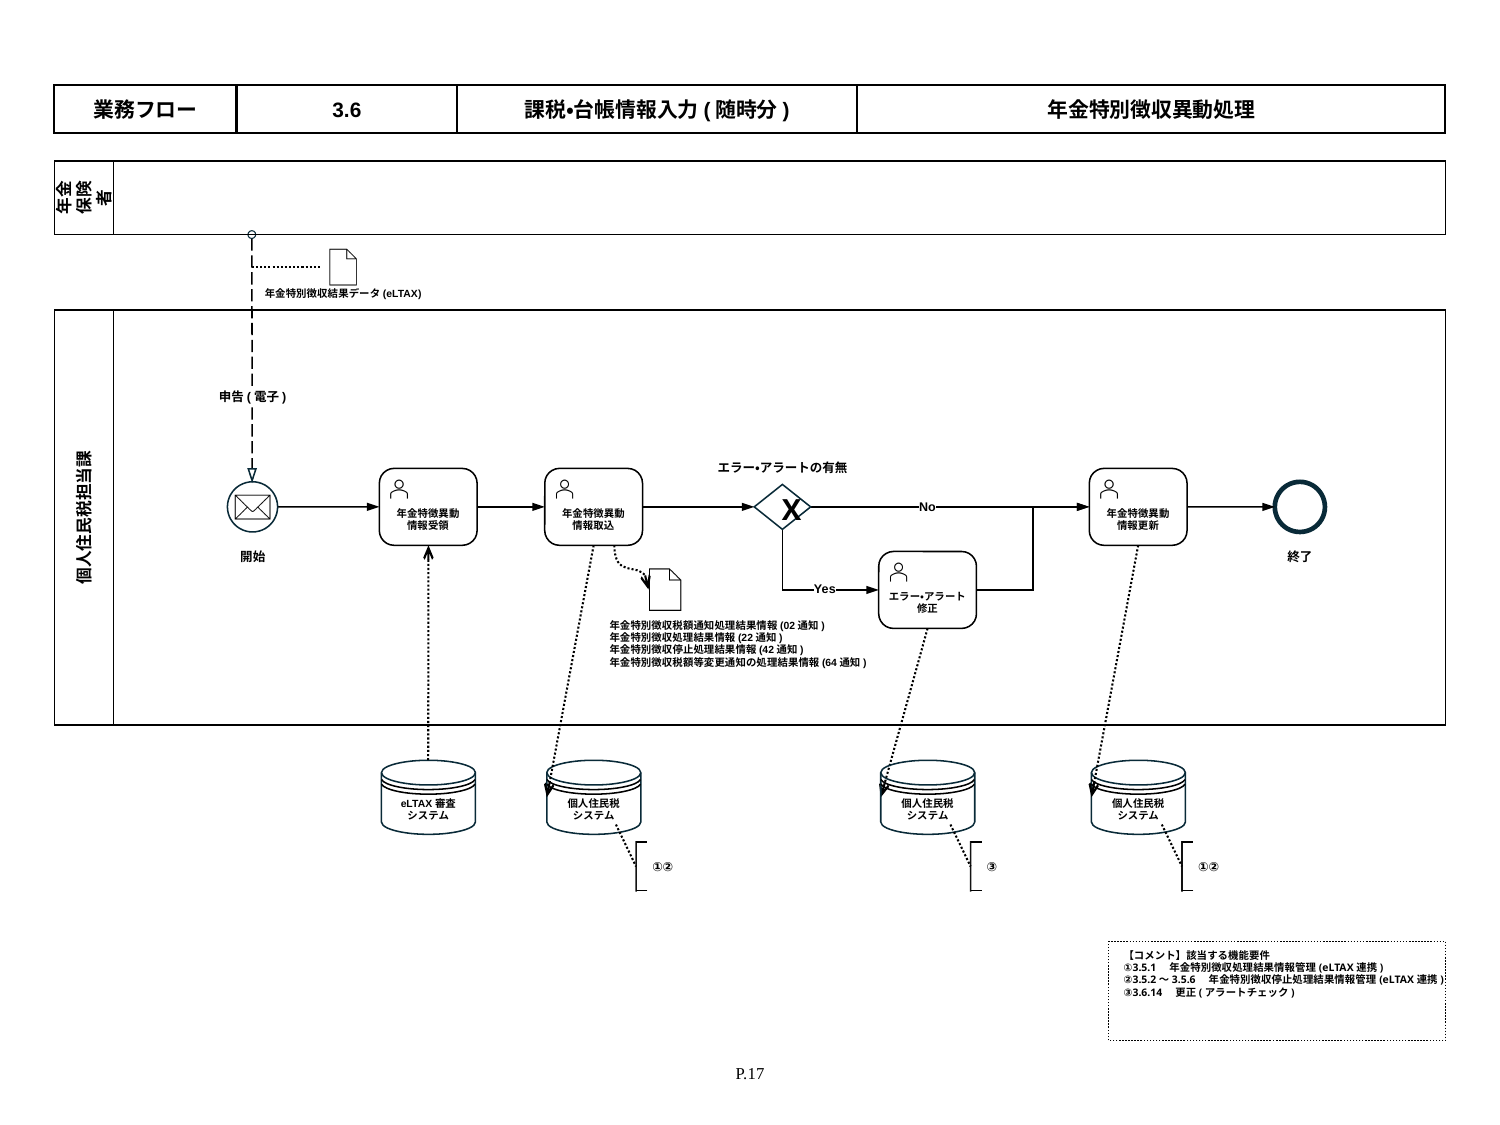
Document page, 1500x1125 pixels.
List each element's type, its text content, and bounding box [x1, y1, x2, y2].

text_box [878, 550, 977, 629]
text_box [226, 481, 279, 533]
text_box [378, 467, 478, 546]
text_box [247, 236, 257, 244]
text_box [615, 823, 740, 892]
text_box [1090, 759, 1186, 835]
slide_number P.17 [581, 1042, 919, 1103]
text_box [53, 160, 1447, 236]
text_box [380, 759, 476, 835]
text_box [210, 244, 476, 310]
text_box 【コメント】該当する機能要件 ①3.5.1 年金特別徴収処理結果情報管理(eLTAX連携) ②3.5.2～3.5.6 年金特別徴収停止処理結果情報管理(eLTAX連携) ③3.6.14 更正(アラートチェック) [1107, 940, 1447, 1042]
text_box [799, 511, 862, 609]
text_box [1088, 467, 1188, 546]
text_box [53, 309, 1447, 726]
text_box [1161, 823, 1286, 892]
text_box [544, 467, 643, 546]
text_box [949, 823, 1075, 892]
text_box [879, 759, 976, 835]
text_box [545, 759, 642, 835]
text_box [594, 544, 691, 659]
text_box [53, 84, 1447, 134]
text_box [975, 506, 1090, 591]
